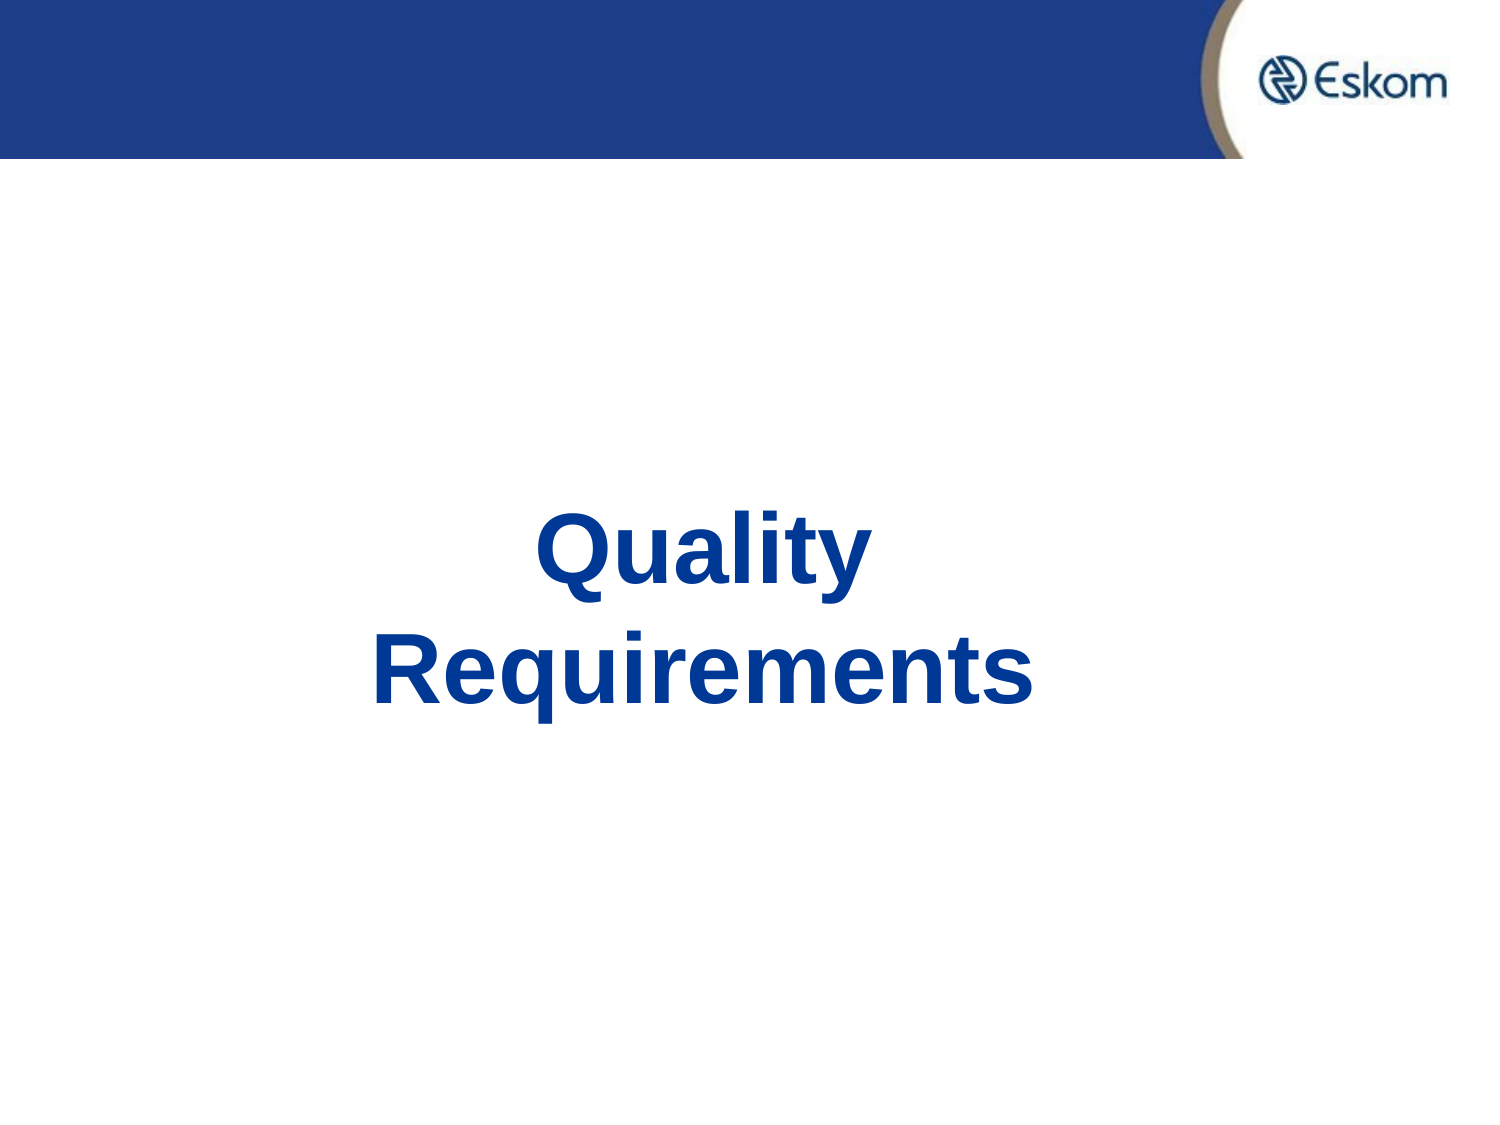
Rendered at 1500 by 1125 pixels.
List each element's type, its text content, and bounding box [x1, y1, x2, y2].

list Quality Requirements [216, 483, 1192, 727]
picture [0, 0, 1246, 159]
picture [1257, 55, 1450, 105]
